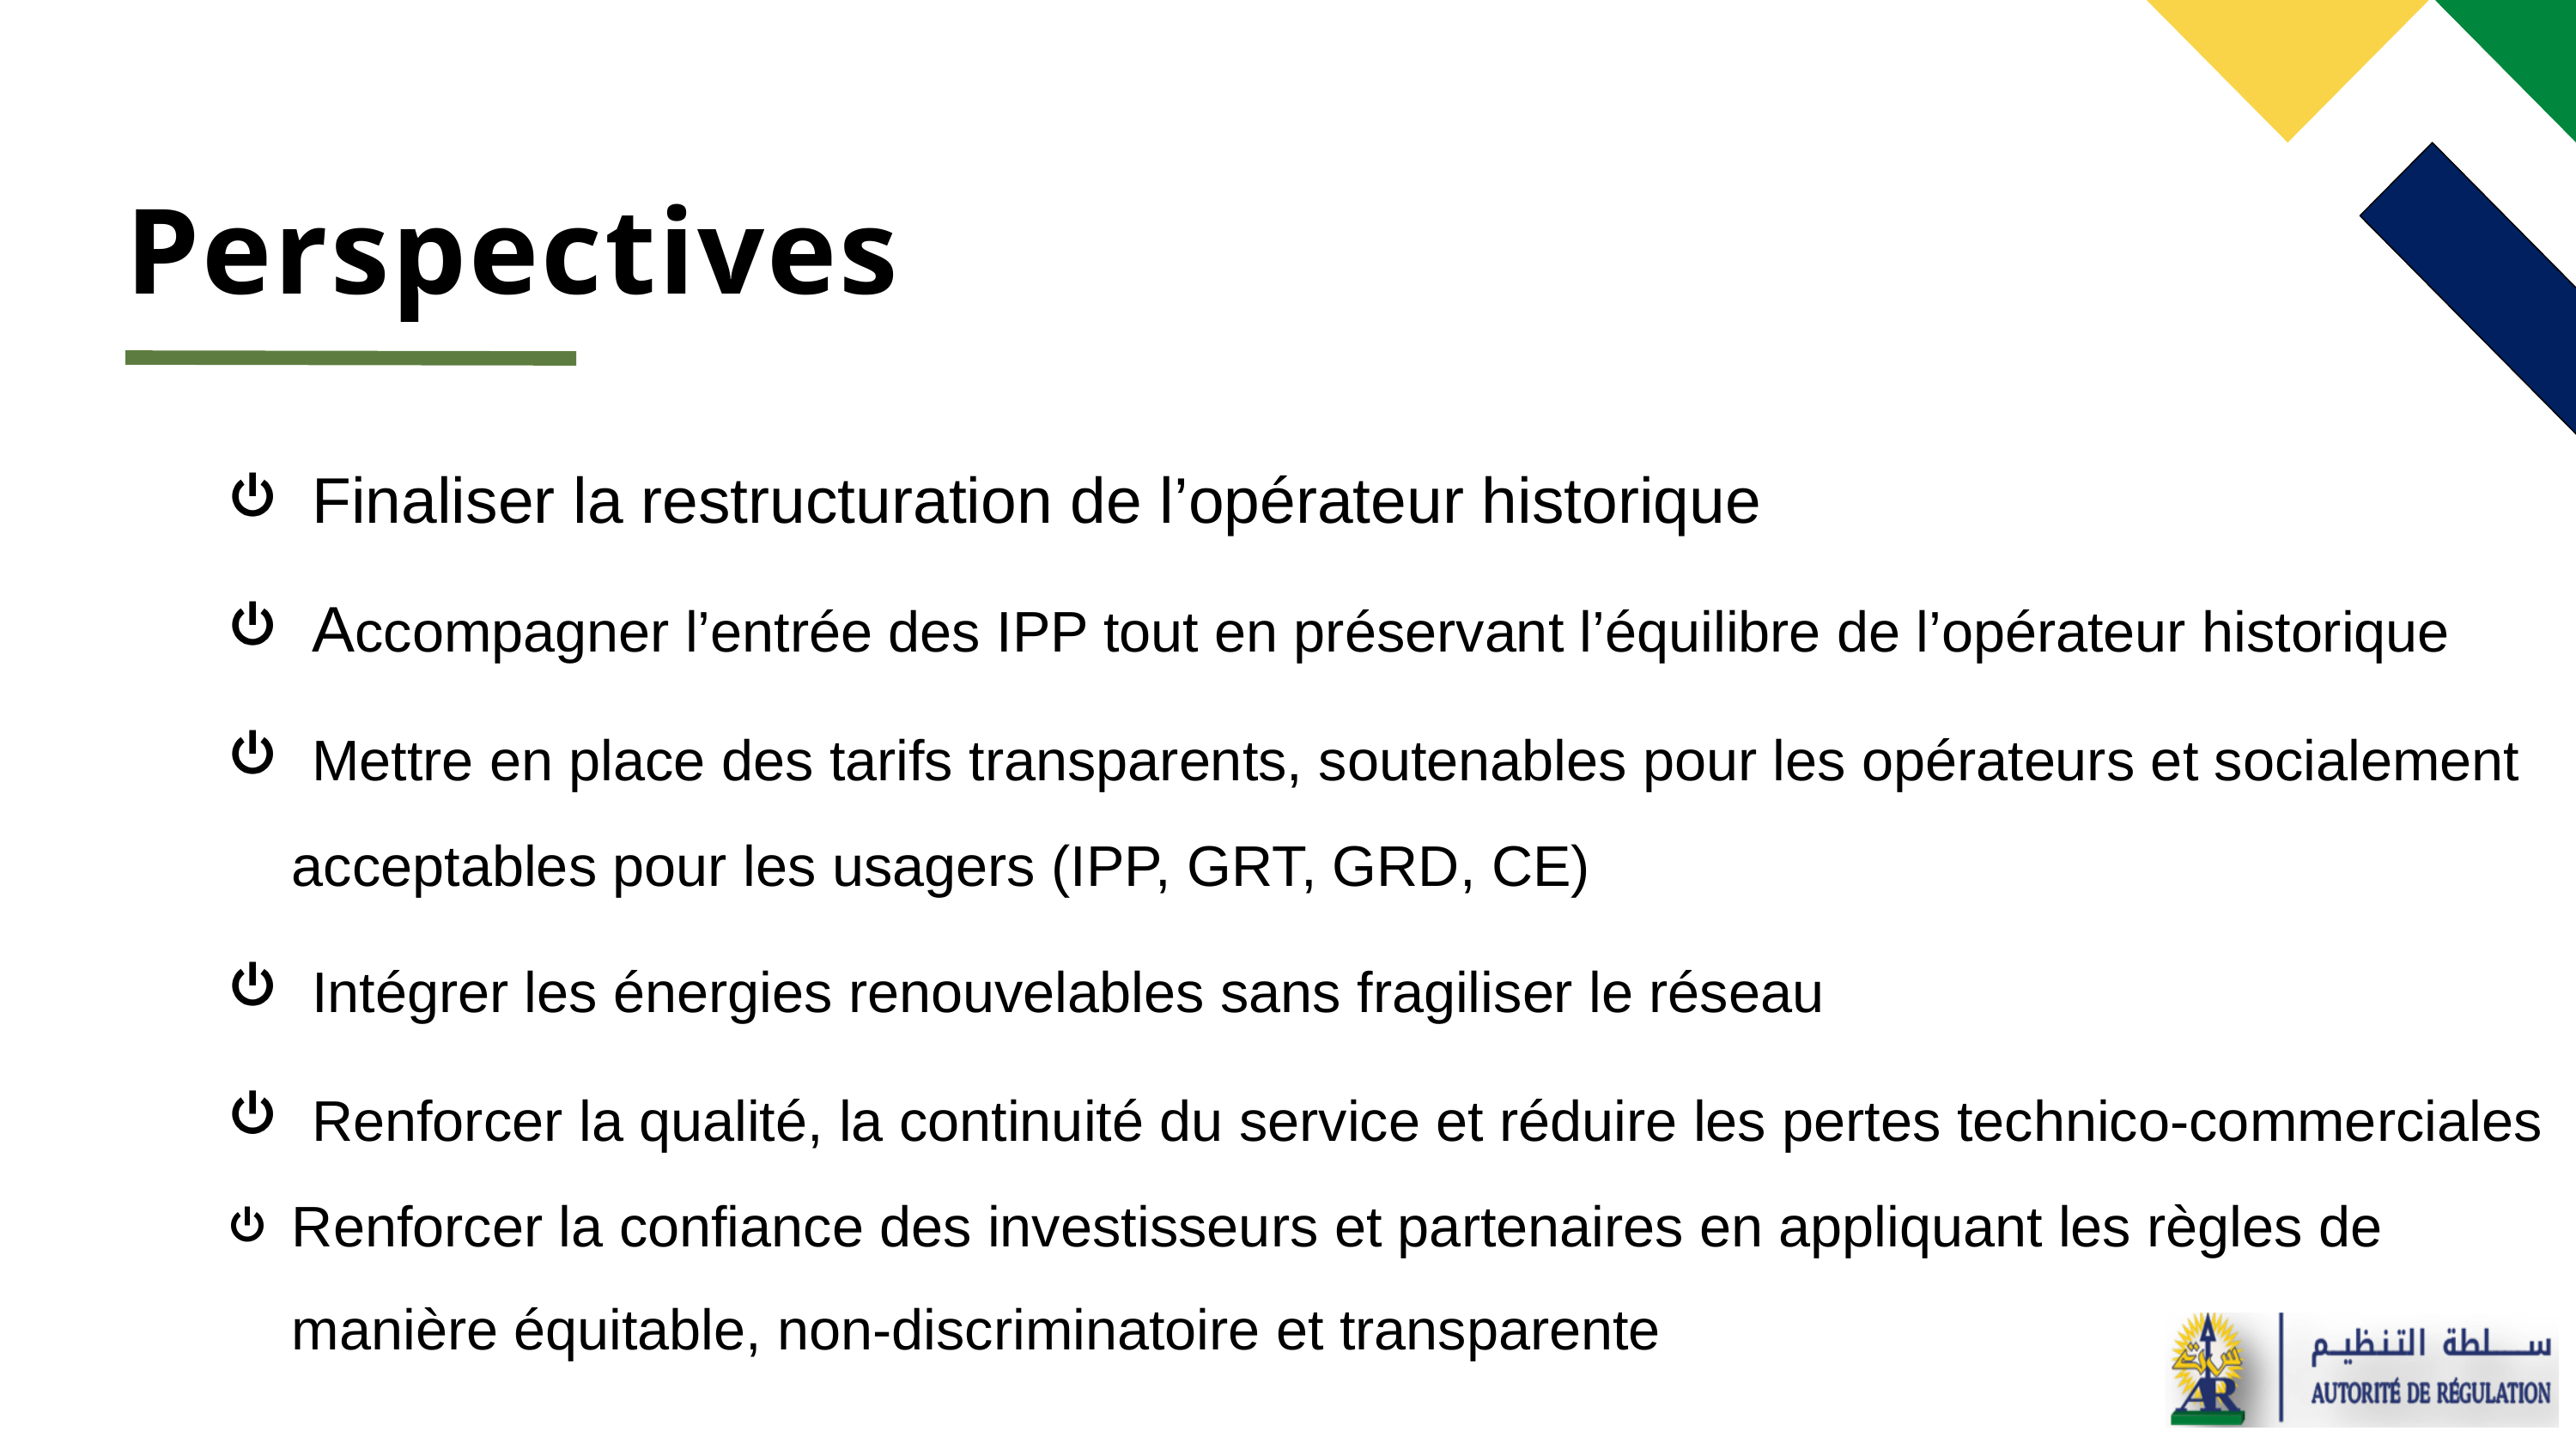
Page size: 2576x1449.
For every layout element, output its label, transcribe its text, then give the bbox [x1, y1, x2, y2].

picture [227, 1203, 268, 1245]
picture [227, 469, 278, 520]
picture [227, 726, 278, 778]
picture [227, 1087, 278, 1137]
picture [227, 597, 278, 649]
picture [227, 958, 278, 1009]
text_box Finaliser la restructuration de l’opérateur historique Accompagner l’entrée des IPP tout en préservant l’équilibre de l’opérateur historique Mettre en place des tarifs transparents, soutenables pour les opérateurs et socialement acceptables pour les usagers (IPP, GRT, GRD, CE) Intégrer les énergies renouvelables sans fragiliser le réseau Renforcer la qualité, la continuité du service et réduire les pertes technico-commerciales Renforcer la confiance des investisseurs et partenaires en appliquant les règles de manière équitable, non-discriminatoire et transparente [214, 402, 2576, 1368]
title Perspectives [125, 1, 2192, 317]
picture [2165, 1368, 2560, 1428]
